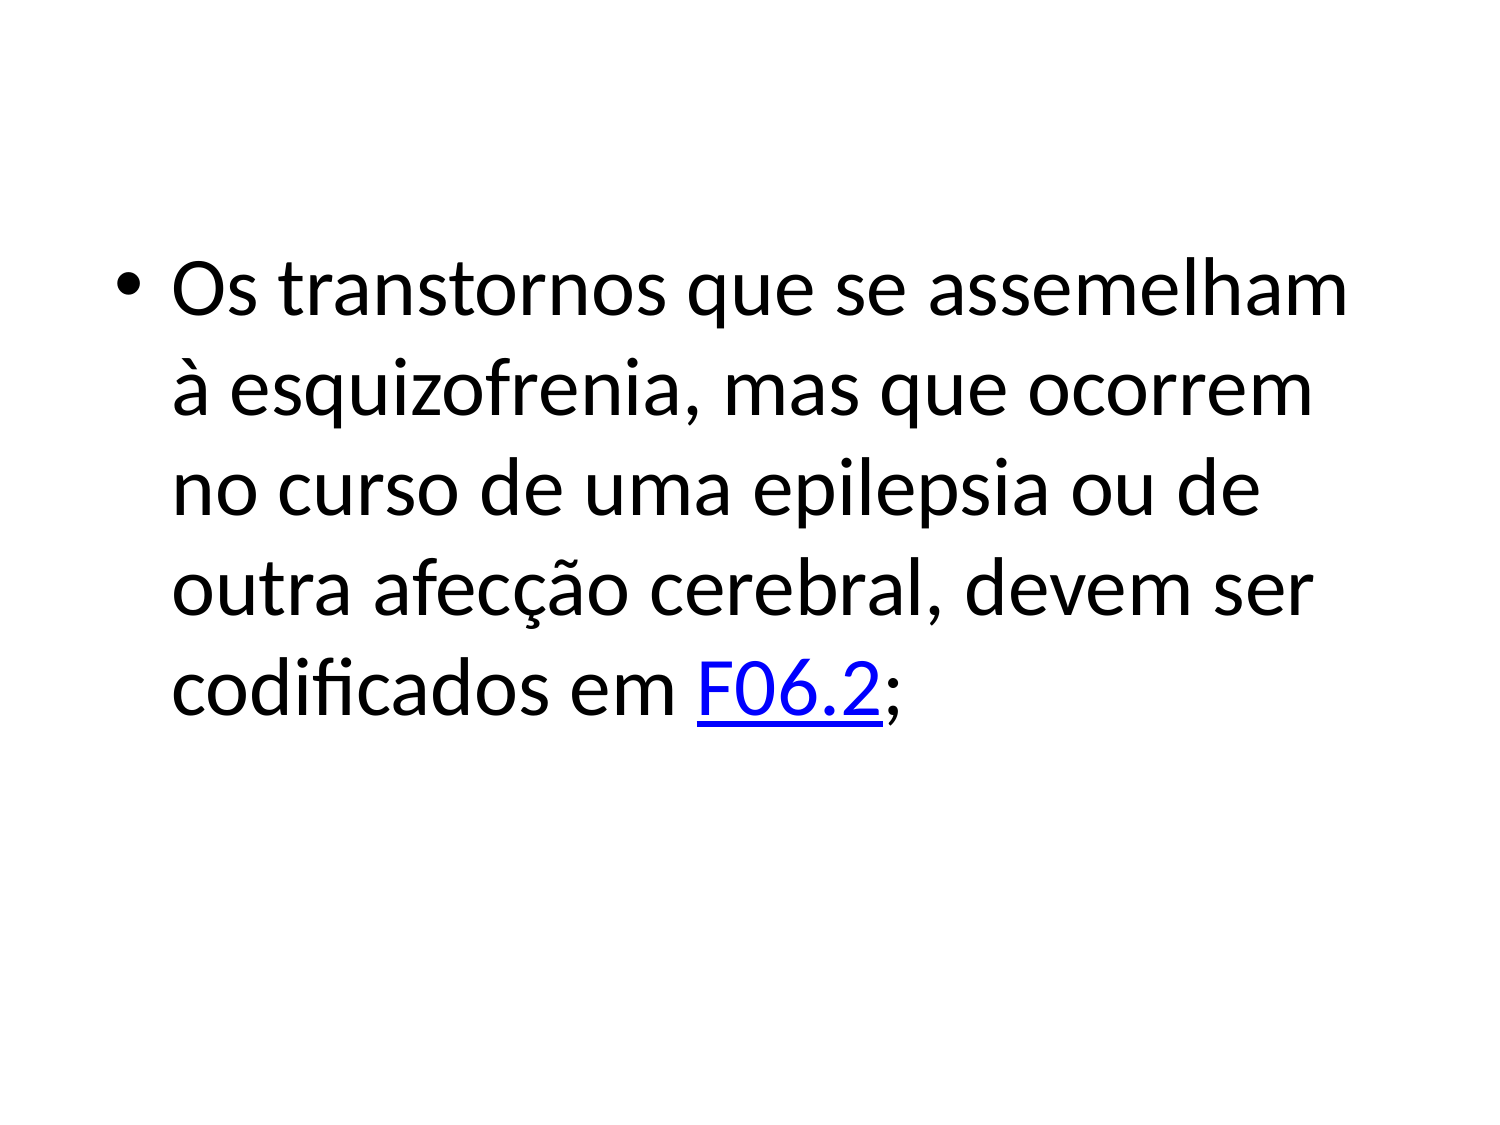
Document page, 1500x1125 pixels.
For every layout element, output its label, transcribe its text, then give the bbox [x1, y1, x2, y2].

list Os transtornos que se assemelham à esquizofrenia, mas que ocorrem no curso de uma epilepsia ou de outra afecção cerebral, devem ser codificados em F06.2; [99, 224, 1413, 1038]
